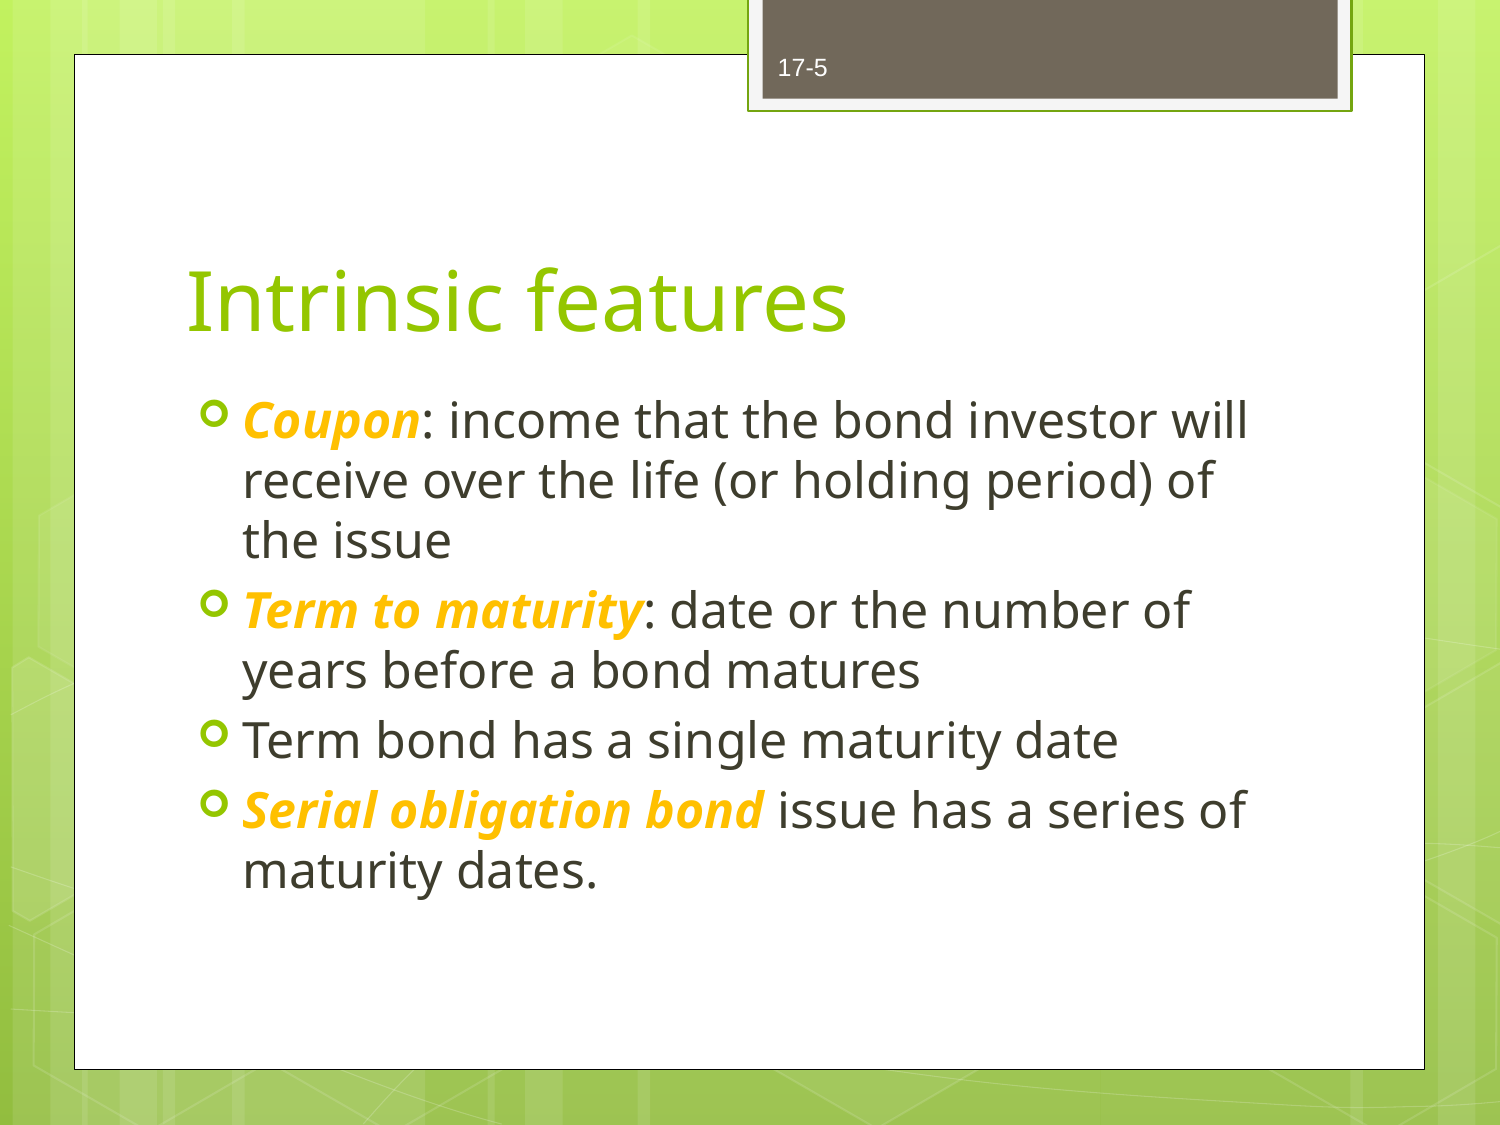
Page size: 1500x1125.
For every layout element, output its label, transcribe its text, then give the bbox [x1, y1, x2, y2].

slide_number 17-5 [762, 36, 982, 97]
list Coupon: income that the bond investor will receive over the life (or holding period) of the issue Term to maturity: date or the number of years before a bond matures Term bond has a single maturity date Serial obligation bond issue has a series of maturity dates. [171, 381, 1283, 957]
title Intrinsic features [171, 168, 1324, 357]
